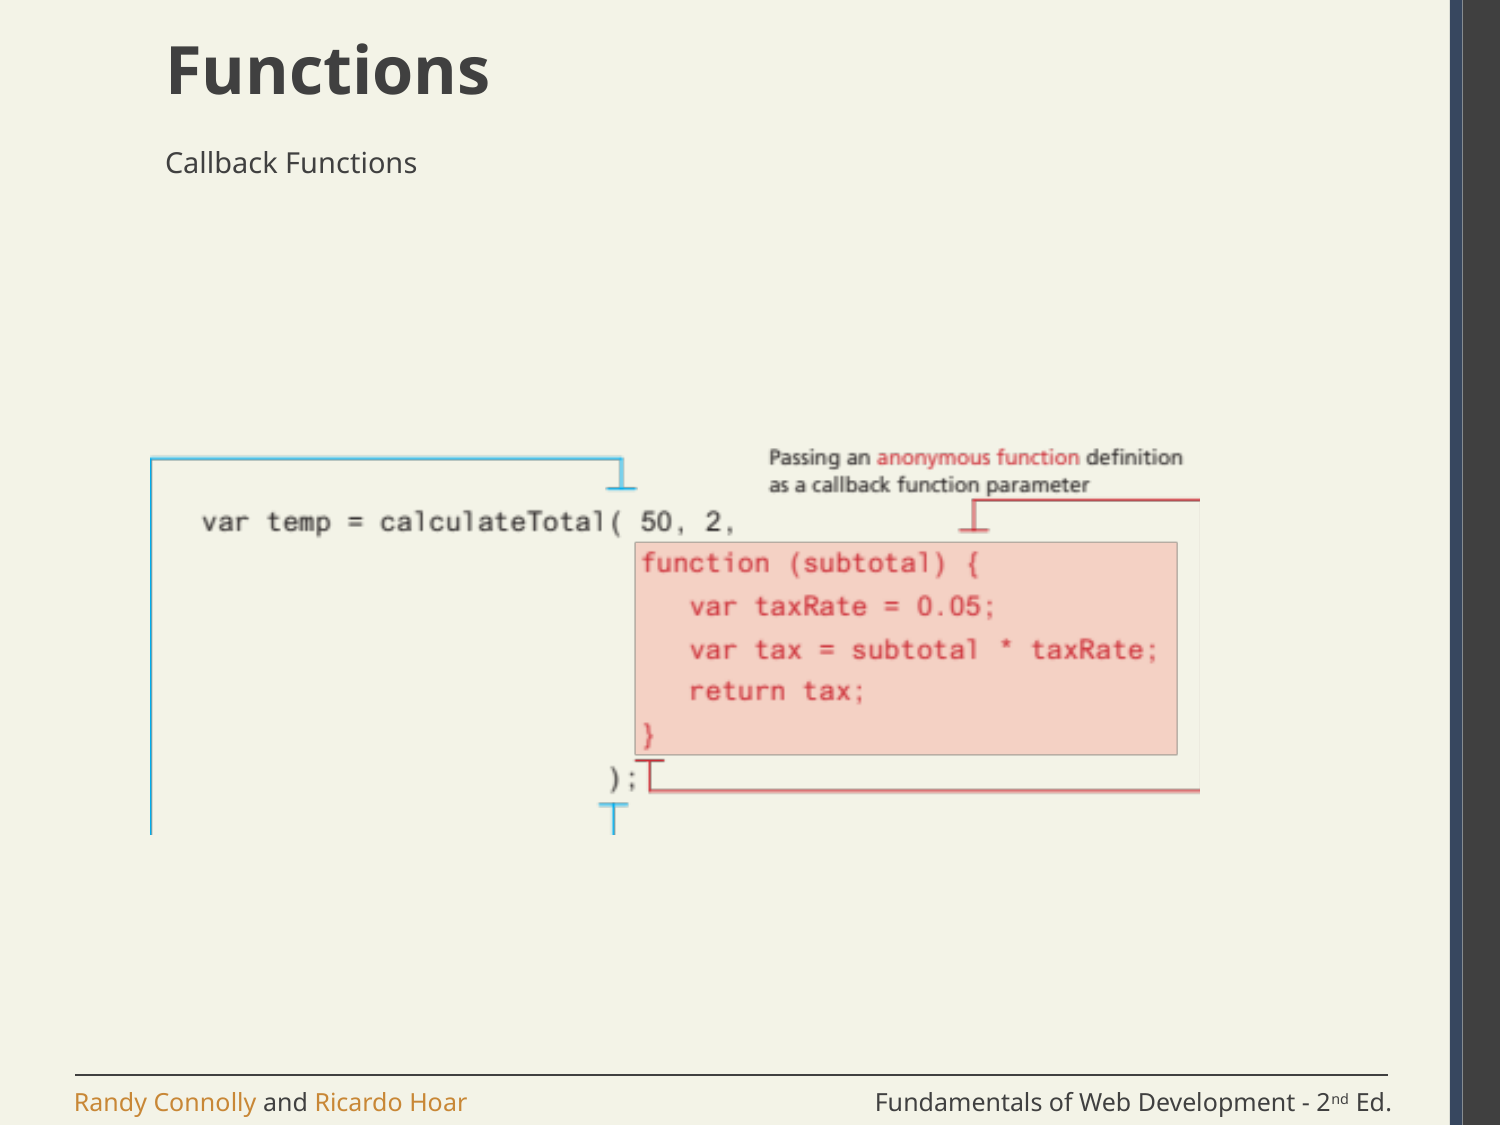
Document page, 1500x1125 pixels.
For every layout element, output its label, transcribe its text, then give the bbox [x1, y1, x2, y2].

list Callback Functions [150, 137, 1200, 188]
title Functions [150, 20, 1425, 188]
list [149, 269, 1201, 1013]
